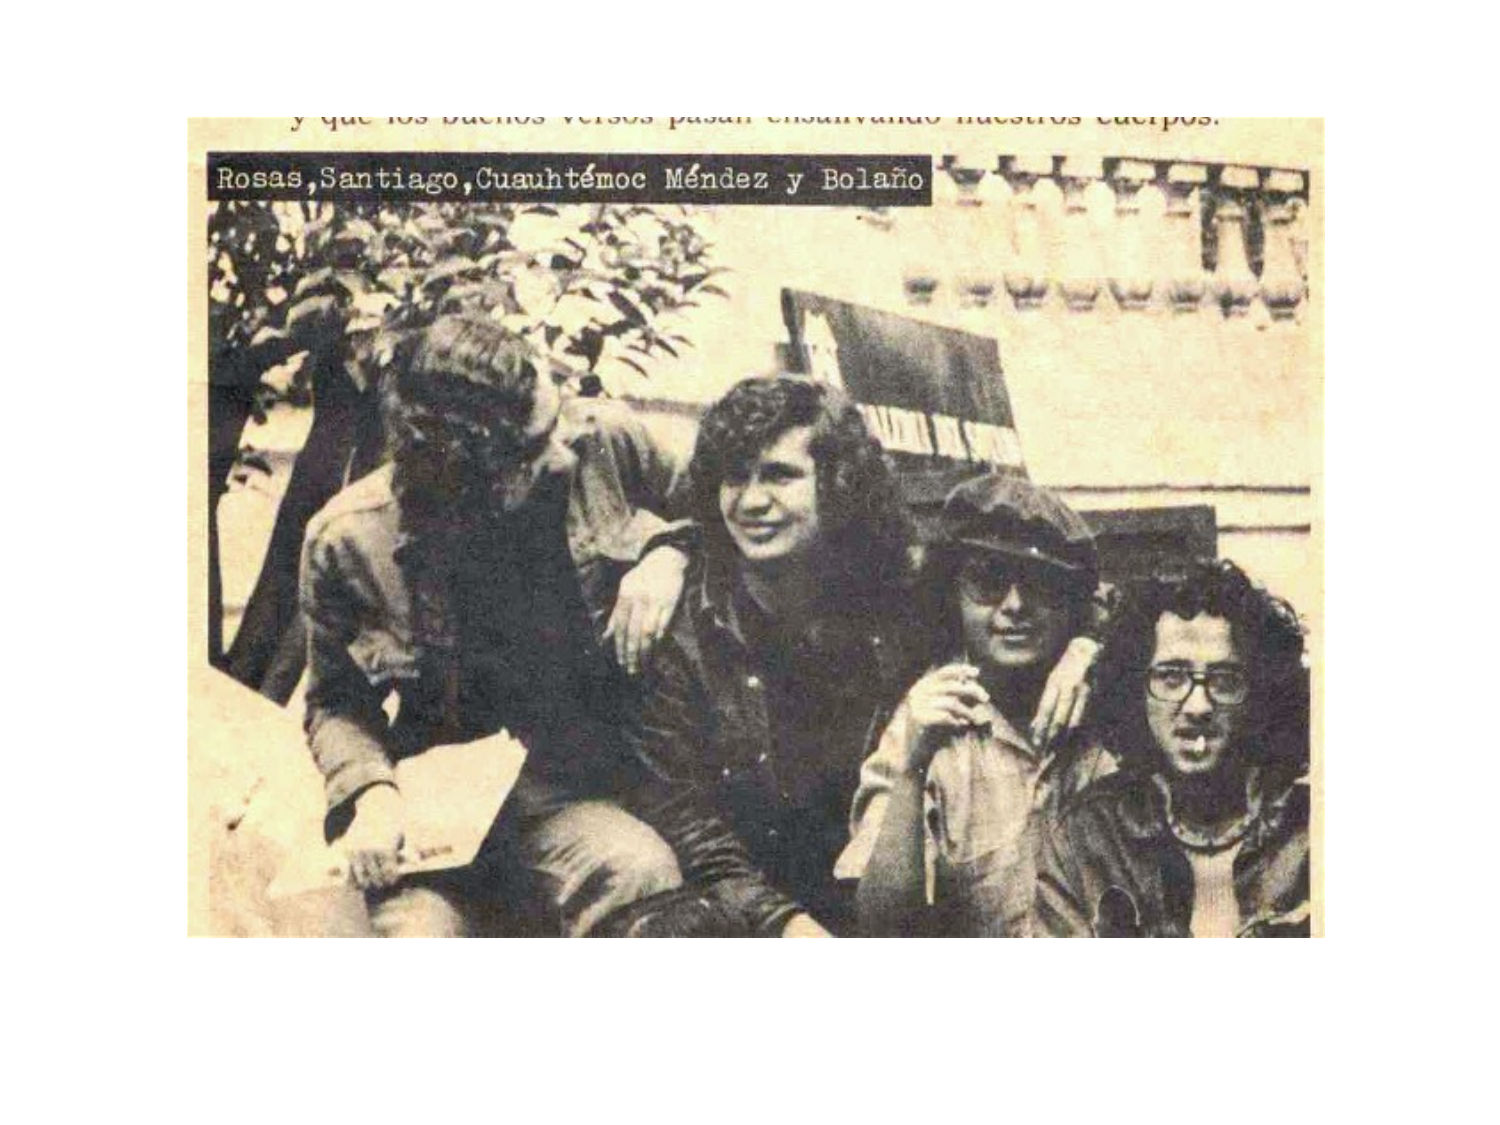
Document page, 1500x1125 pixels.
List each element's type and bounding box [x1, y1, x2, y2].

picture [187, 116, 1325, 938]
